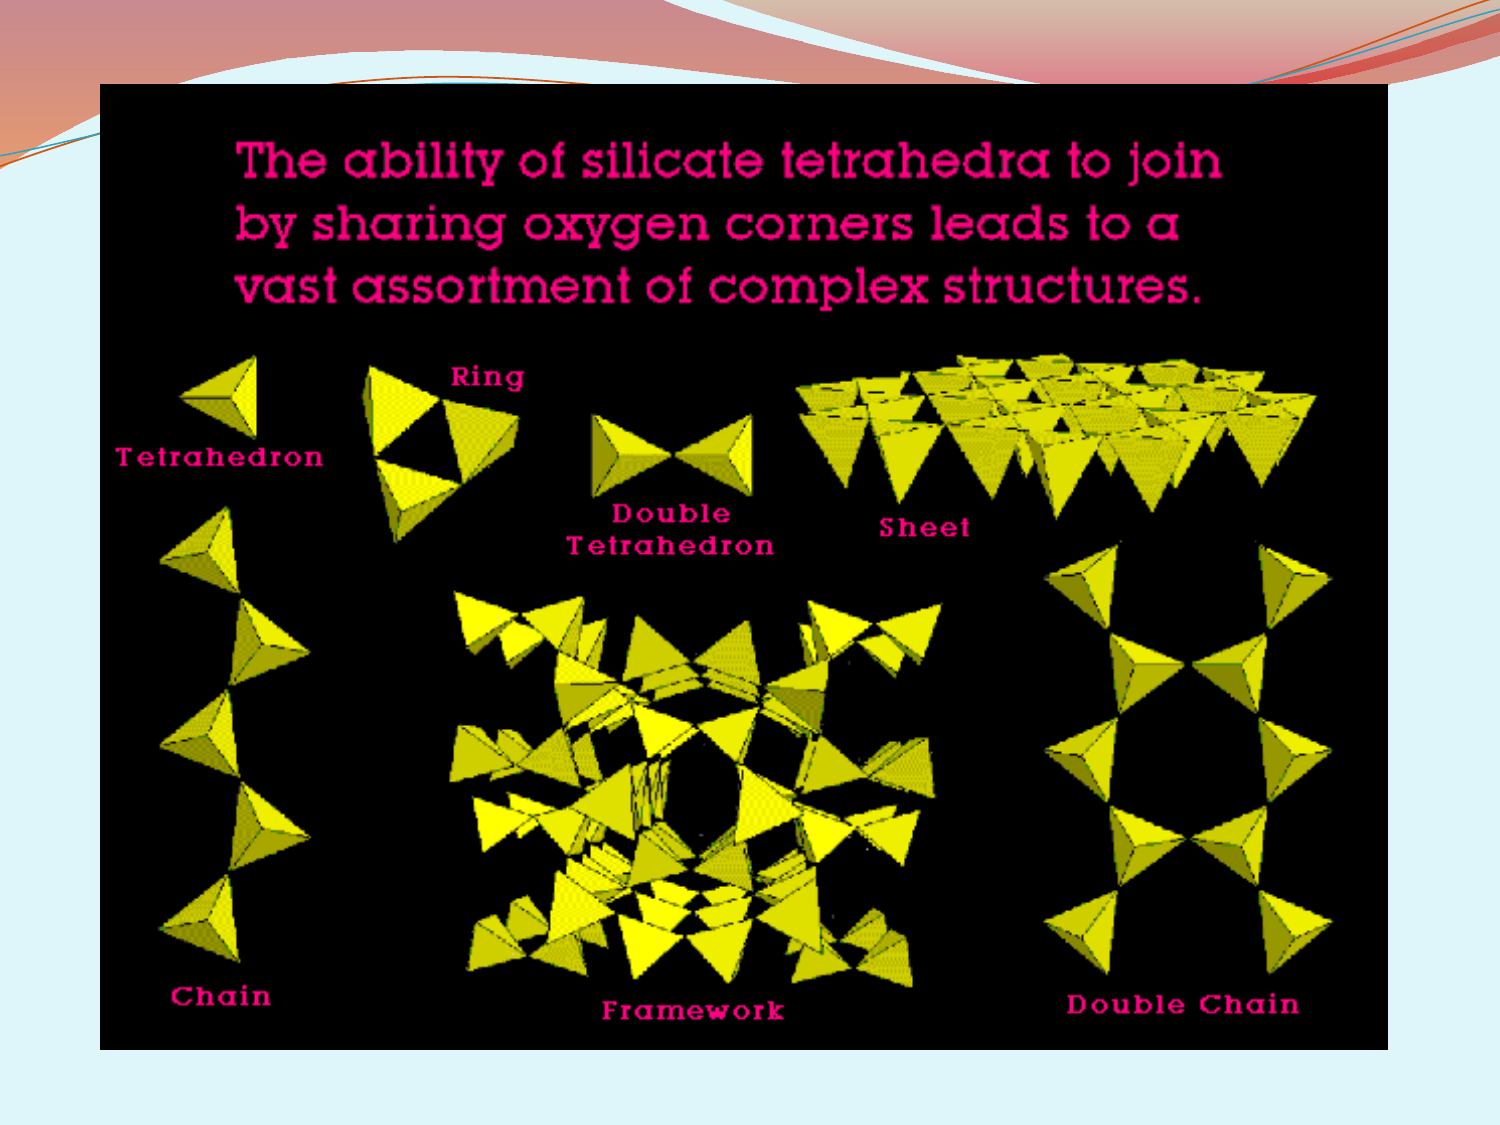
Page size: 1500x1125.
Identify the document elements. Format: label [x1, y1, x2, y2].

text_box [99, 83, 1388, 1051]
